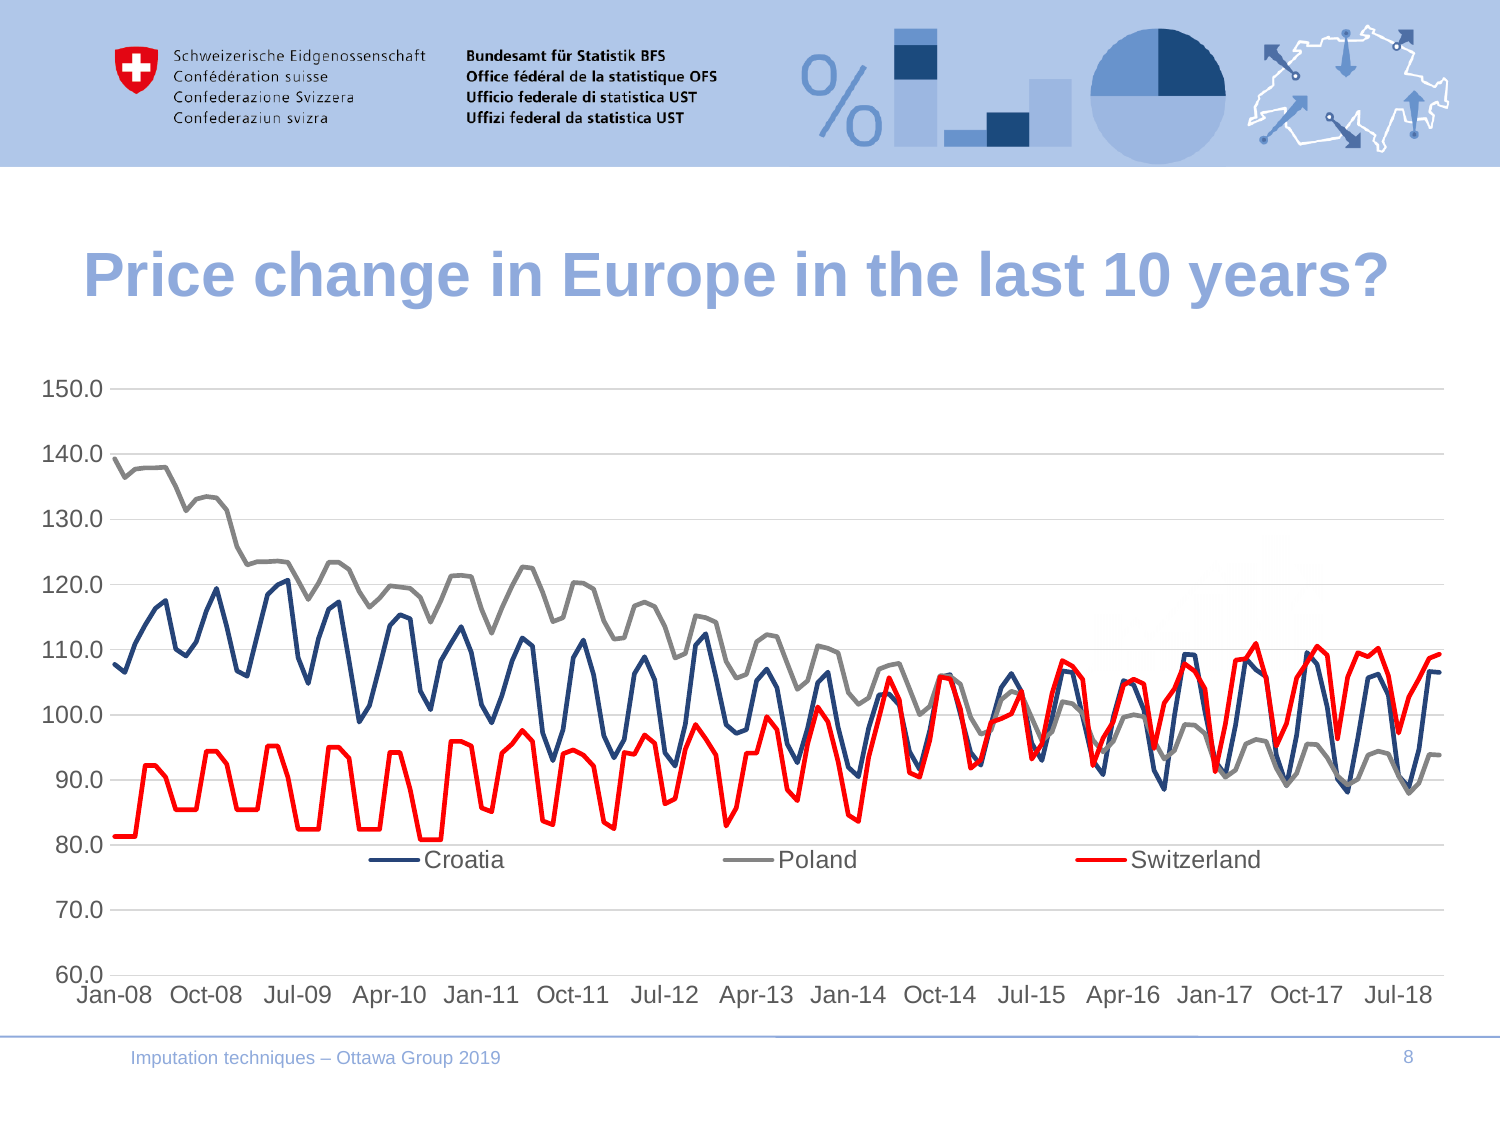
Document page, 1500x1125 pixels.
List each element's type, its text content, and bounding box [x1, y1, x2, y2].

picture [0, 0, 1500, 167]
chart [11, 361, 1474, 1072]
title Price change in Europe in the last 10 years? [83, 233, 1474, 361]
